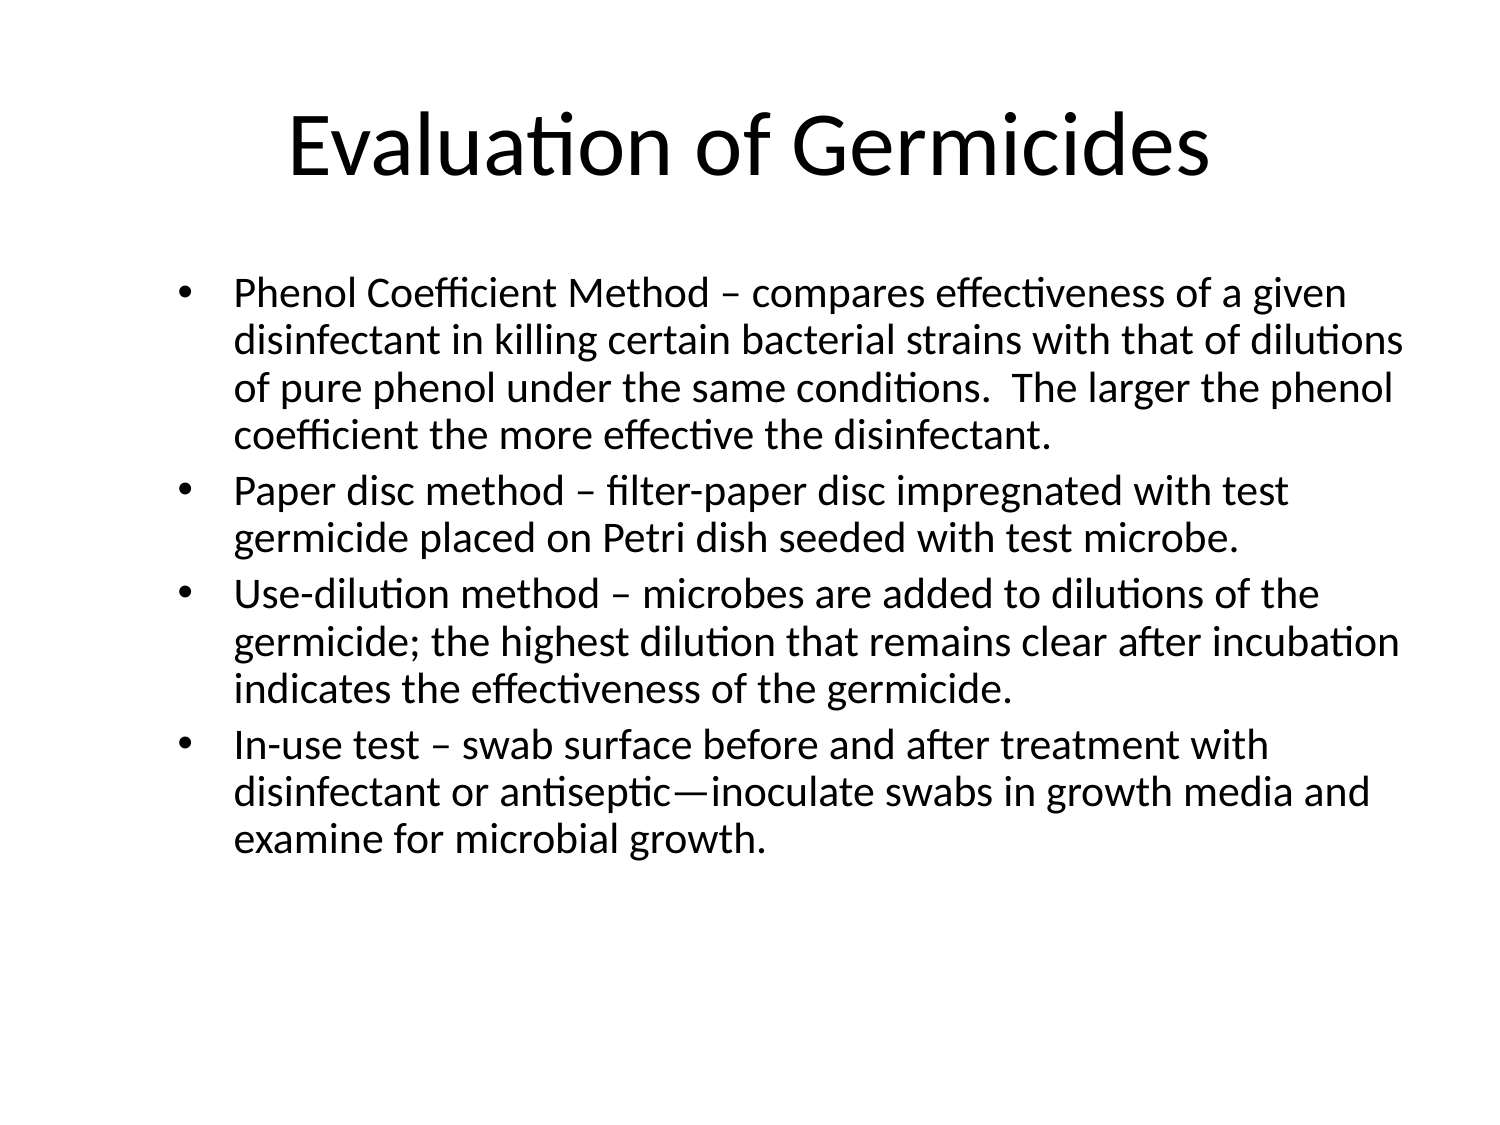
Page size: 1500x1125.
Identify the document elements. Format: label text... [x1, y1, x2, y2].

title Evaluation of Germicides [75, 45, 1425, 233]
list Phenol Coefficient Method – compares effectiveness of a given disinfectant in killing certain bacterial strains with that of dilutions of pure phenol under the same conditions. The larger the phenol coefficient the more effective the disinfectant. Paper disc method – filter-paper disc impregnated with test germicide placed on Petri dish seeded with test microbe. Use-dilution method – microbes are added to dilutions of the germicide; the highest dilution that remains clear after incubation indicates the effectiveness of the germicide. In-use test – swab surface before and after treatment with disinfectant or antiseptic—inoculate swabs in growth media and examine for microbial growth. [162, 262, 1425, 1075]
